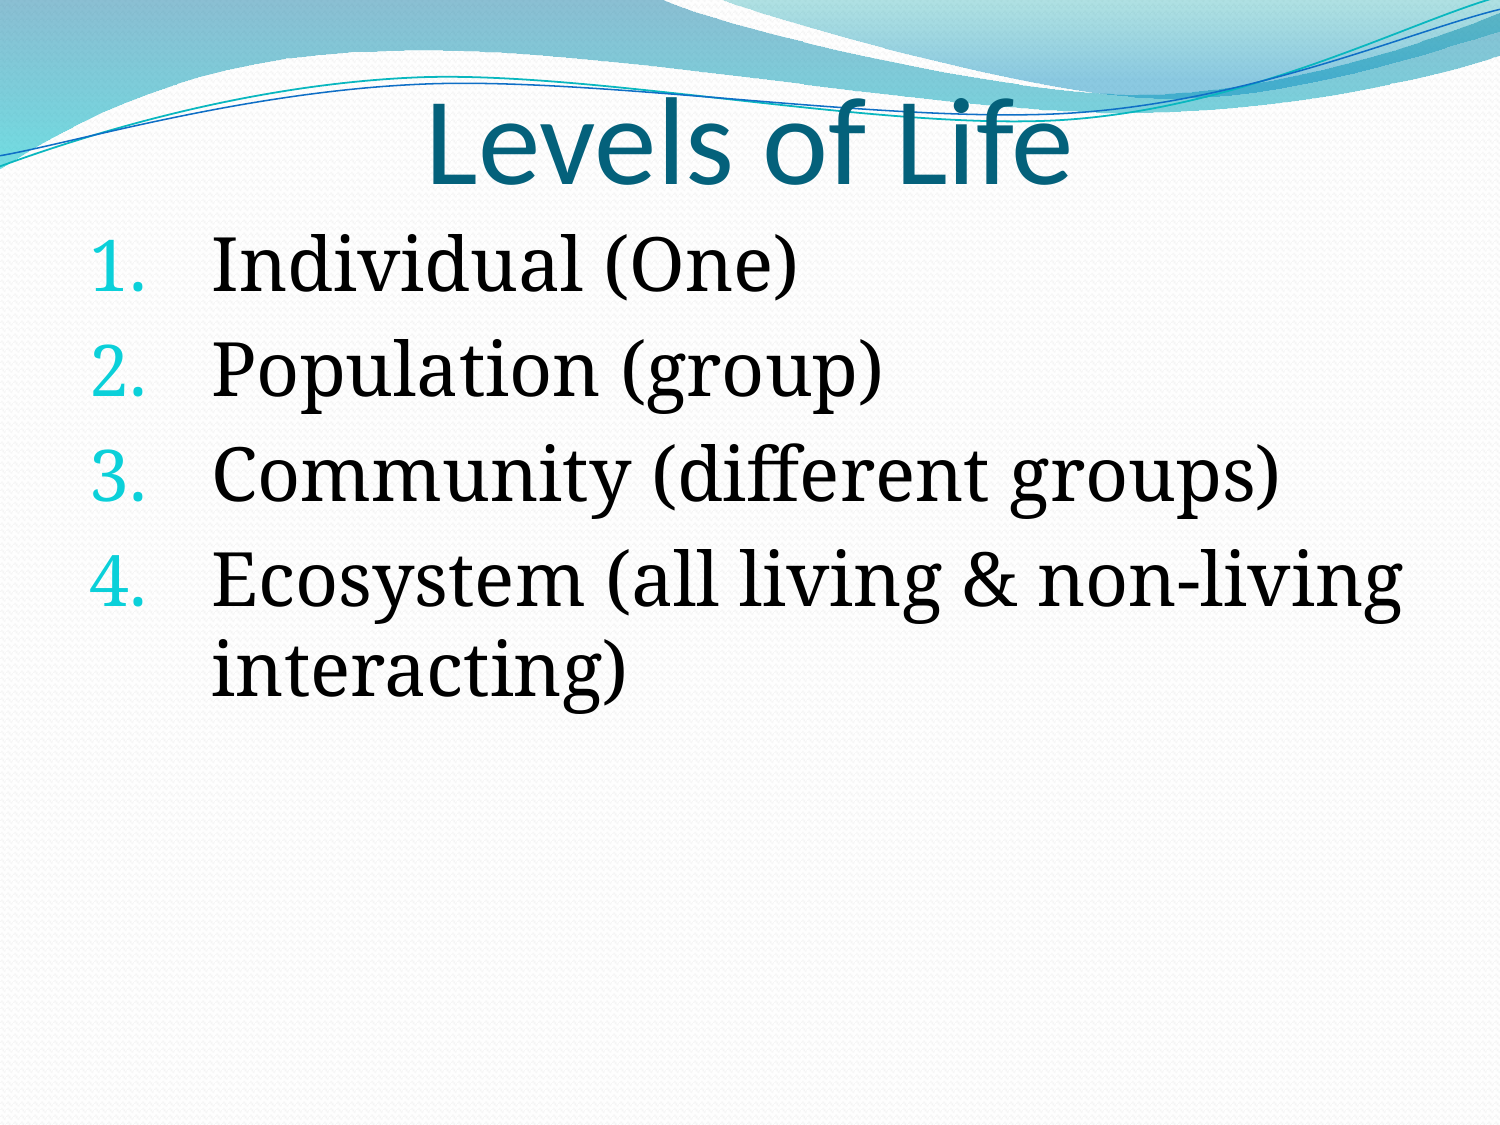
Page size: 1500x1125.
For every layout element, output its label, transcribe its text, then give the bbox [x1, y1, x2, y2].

list Individual (One) Population (group) Community (different groups) Ecosystem (all living & non-living interacting) [75, 209, 1425, 1063]
title Levels of Life [75, 21, 1425, 209]
